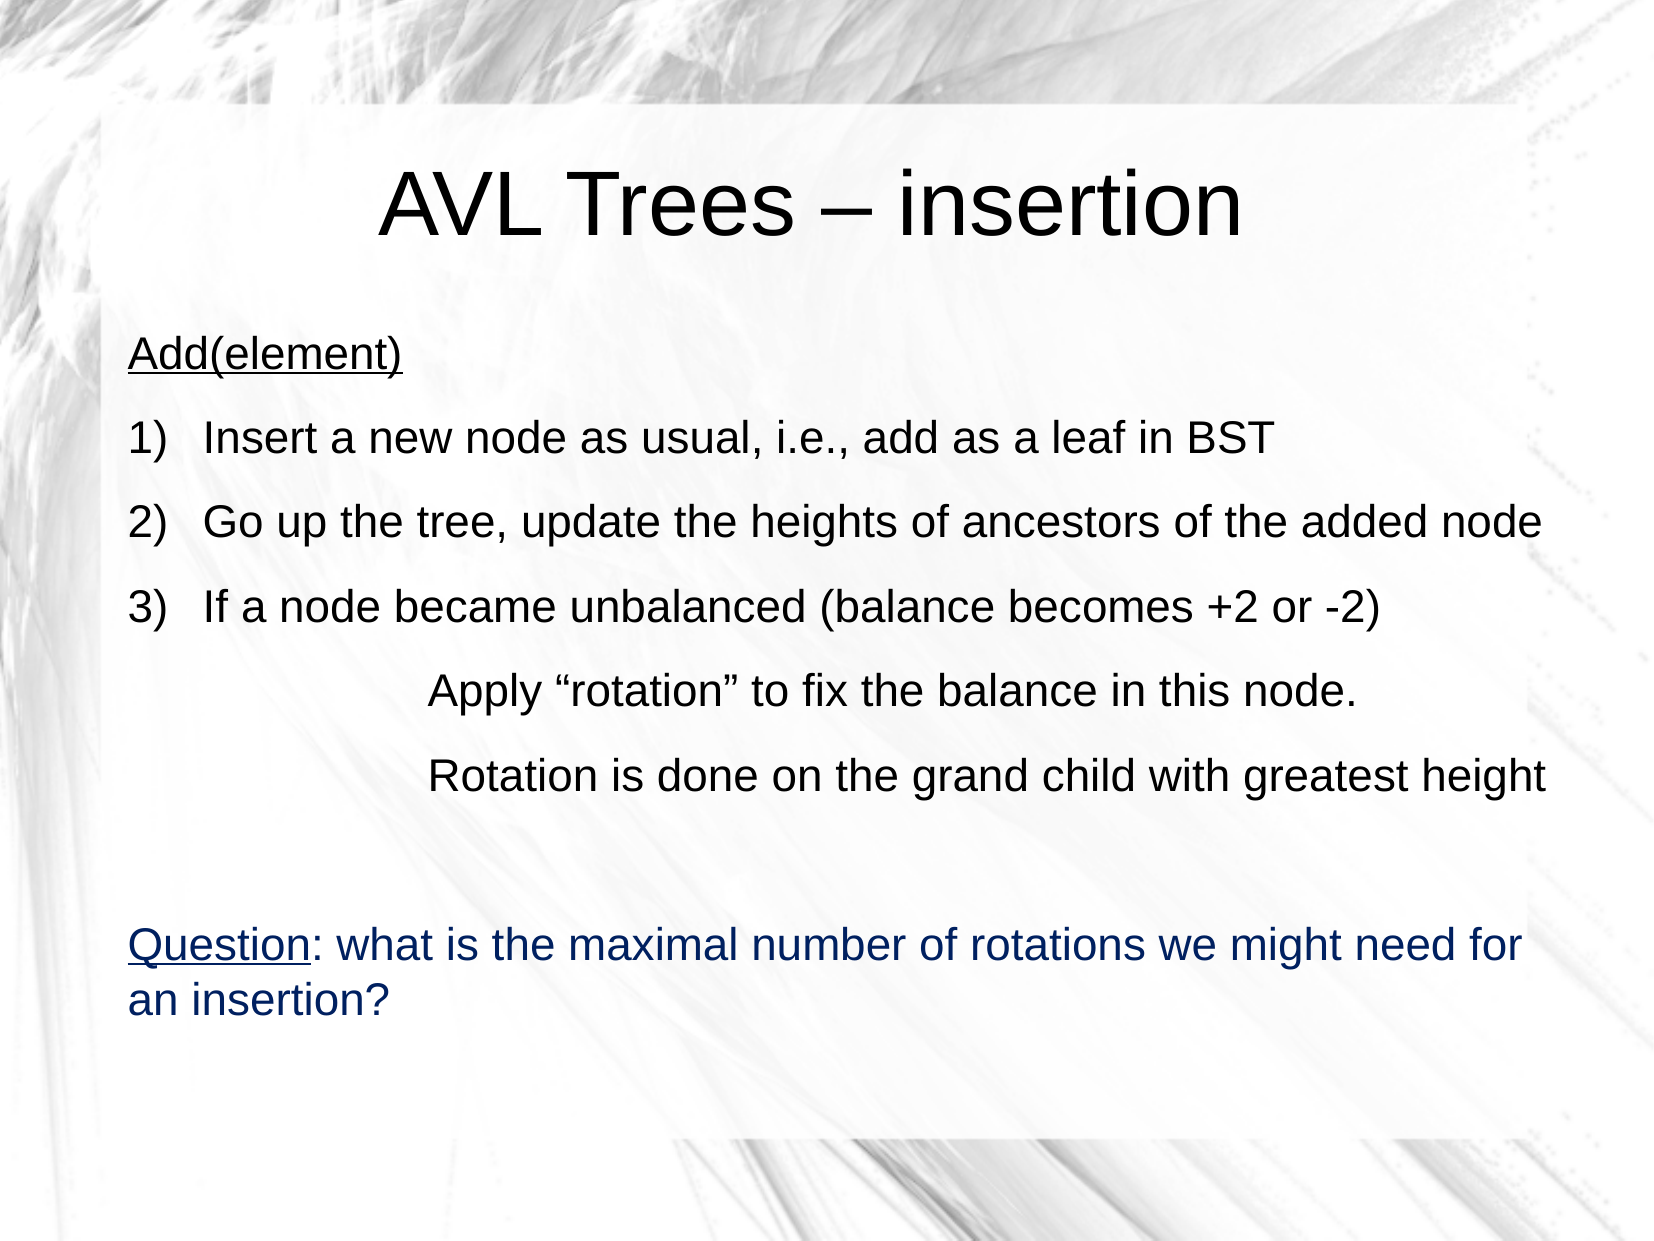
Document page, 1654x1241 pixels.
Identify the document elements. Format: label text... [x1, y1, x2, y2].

picture [0, 0, 1654, 1241]
list Add(element) Insert a new node as usual, i.e., add as a leaf in BST Go up the tree, update the heights of ancestors of the added node If a node became unbalanced (balance becomes +2 or -2) Apply “rotation” to fix the balance in this node. Rotation is done on the grand child with greatest height Question: what is the maximal number of rotations we might need for an insertion? [118, 319, 1571, 1109]
title AVL Trees – insertion [118, 93, 1506, 299]
